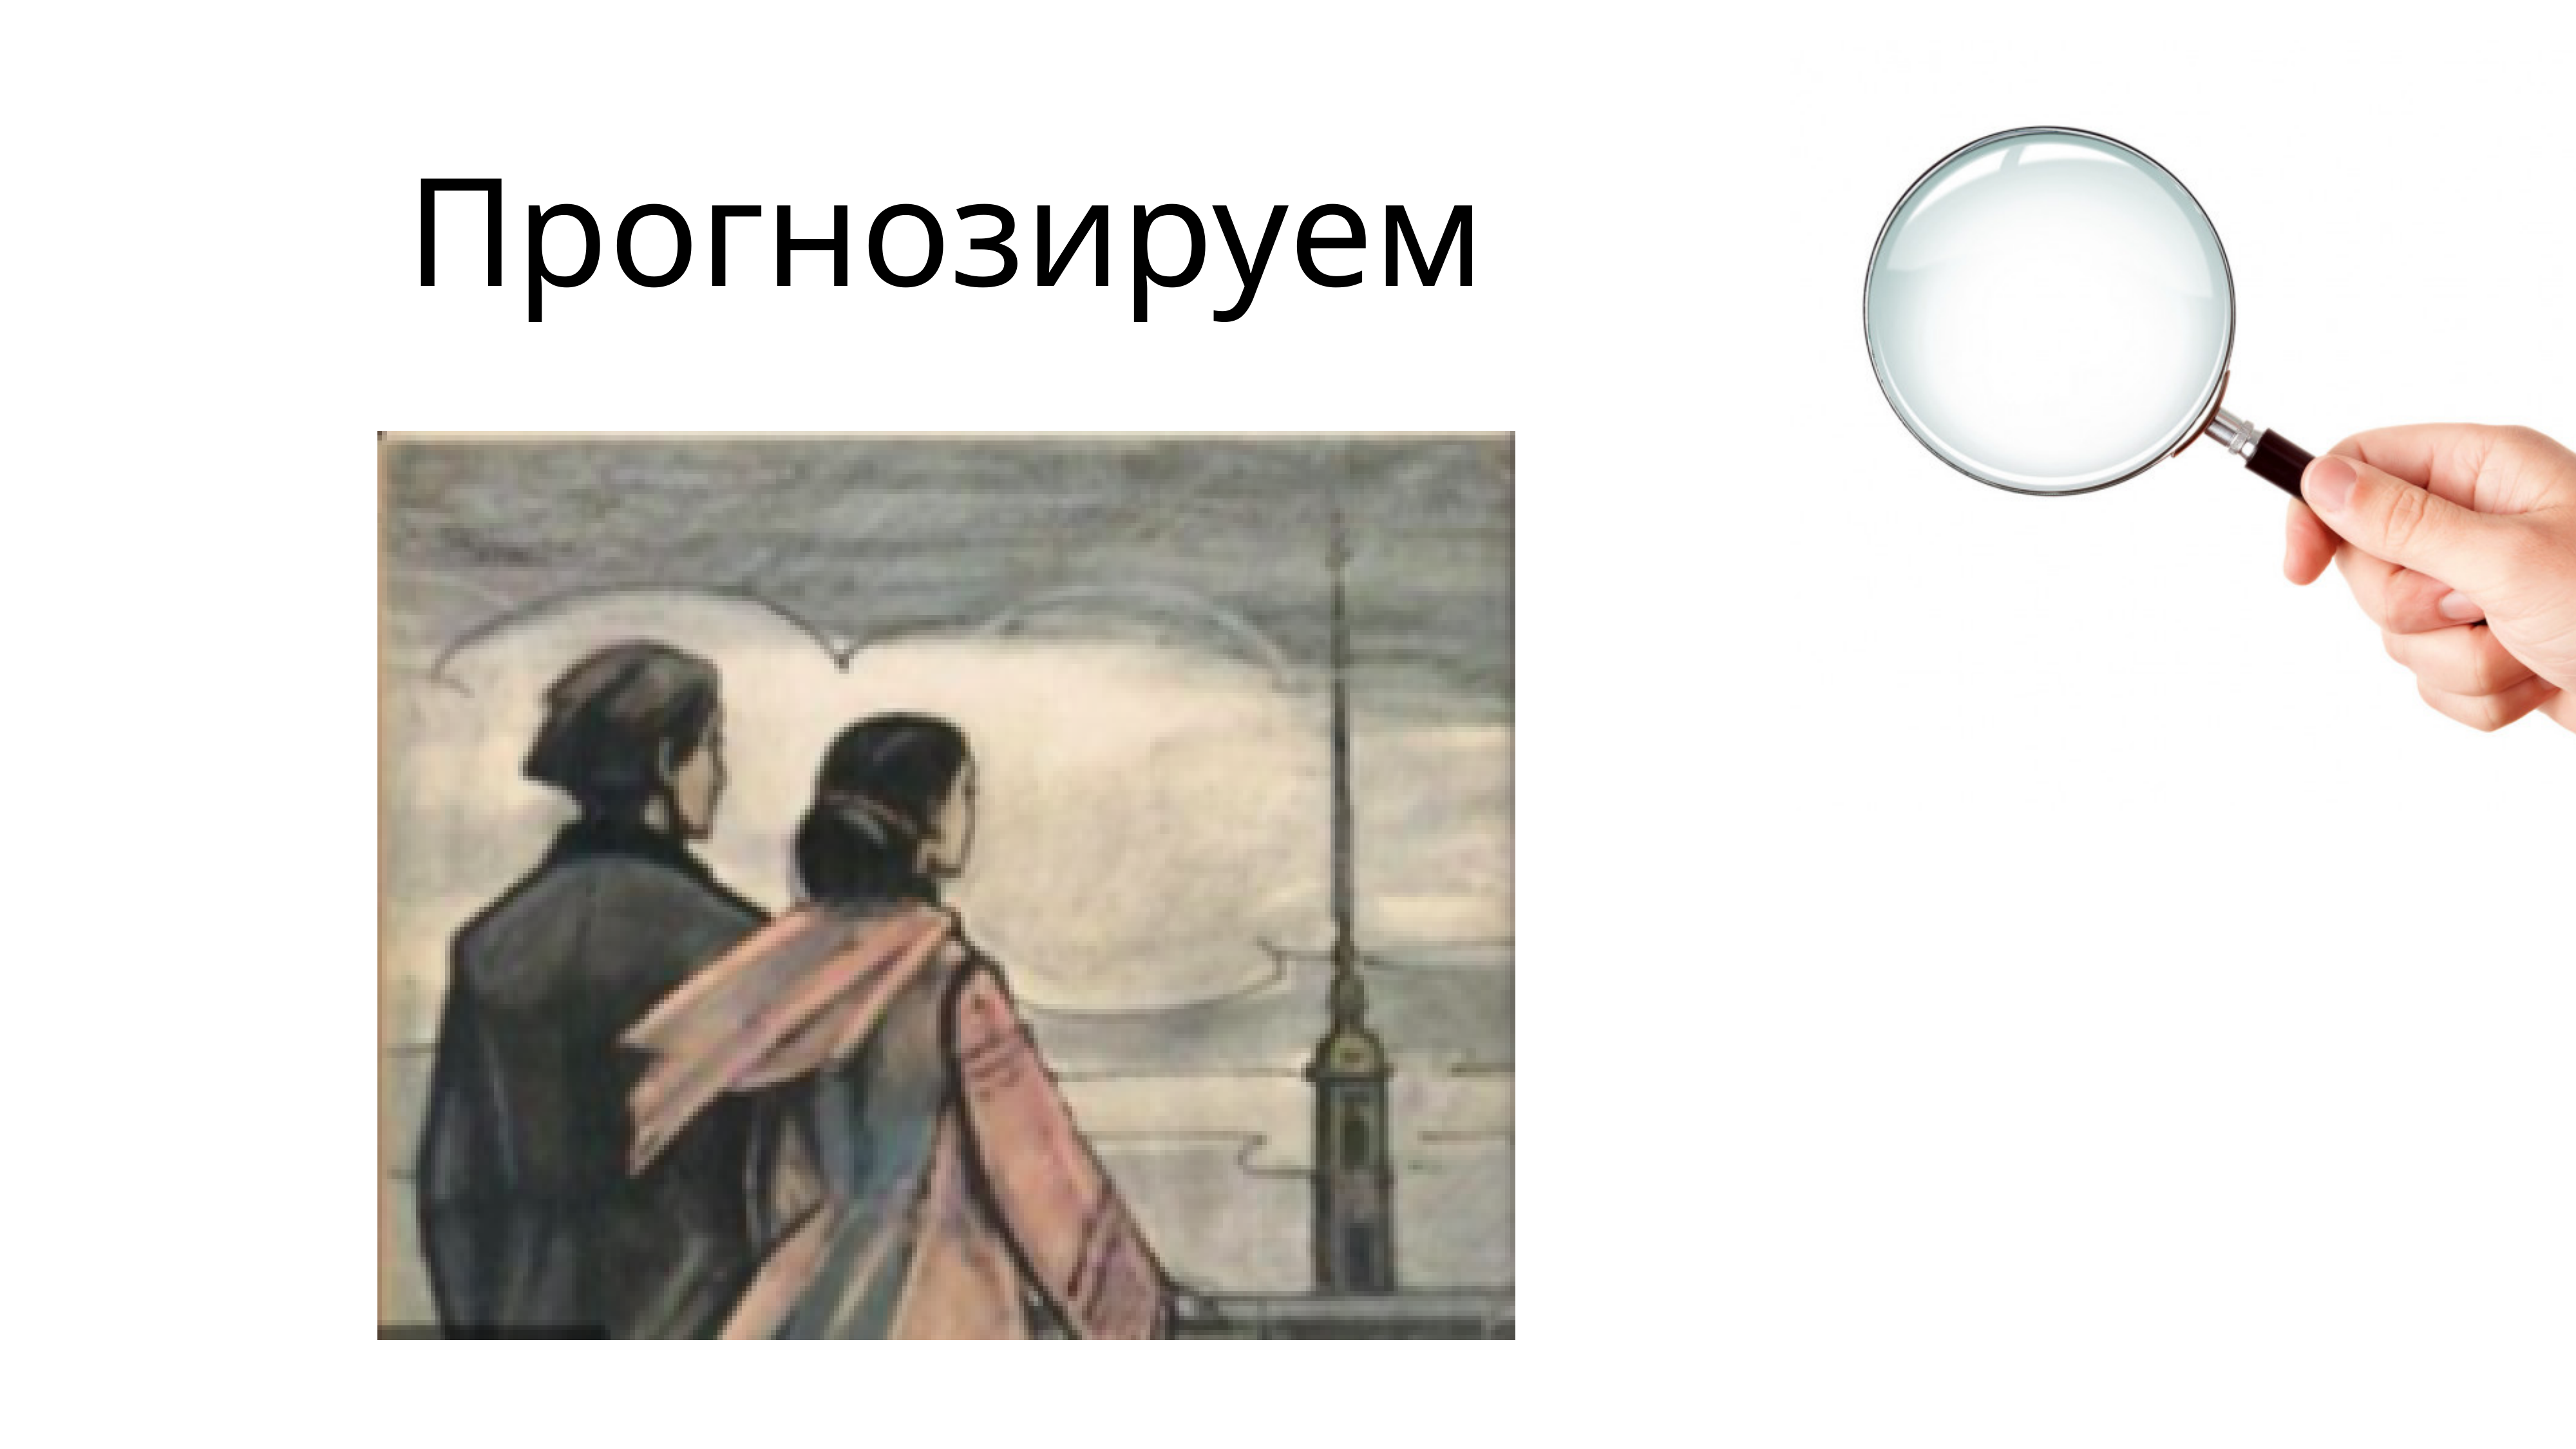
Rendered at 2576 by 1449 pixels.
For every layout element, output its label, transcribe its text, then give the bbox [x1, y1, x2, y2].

title Прогнозируем [0, 0, 2047, 473]
picture [1790, 40, 2576, 811]
picture [377, 431, 1515, 1340]
